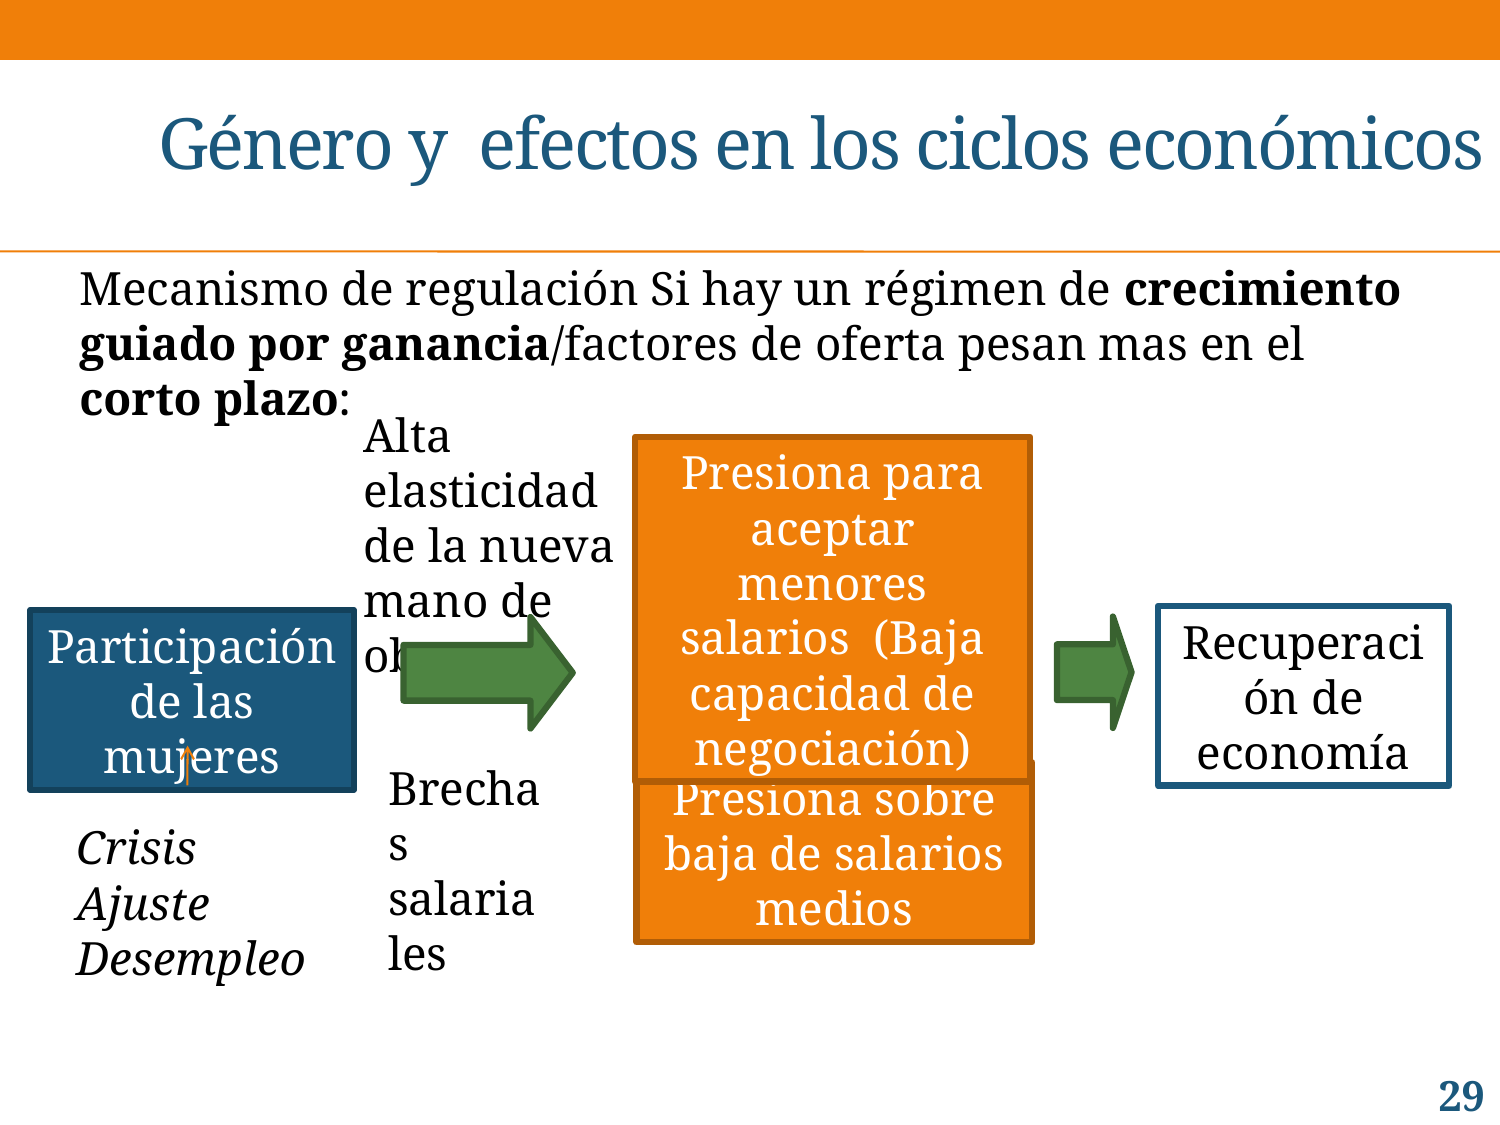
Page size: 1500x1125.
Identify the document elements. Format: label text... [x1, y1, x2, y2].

text_box Alta elasticidad de la nueva mano de obra [348, 399, 640, 690]
text_box Presiona para aceptar menores salarios (Baja capacidad de negociación) [632, 434, 1033, 785]
text_box Mecanismo de regulación Si hay un régimen de crecimiento guiado por ganancia/factores de oferta pesan mas en el corto plazo: [64, 252, 1419, 433]
text_box [400, 614, 576, 732]
text_box [1053, 613, 1135, 732]
text_box Presiona sobre baja de salarios medios [633, 759, 1035, 945]
text_box Brechas salariales [373, 752, 561, 987]
text_box Crisis Ajuste Desempleo [58, 809, 324, 995]
title Género y efectos en los ciclos económicos [0, 60, 1500, 223]
slide_number 29 [1325, 1071, 1500, 1125]
text_box Recuperación de economía [1155, 603, 1452, 789]
text_box Participación de las mujeres [27, 607, 357, 793]
